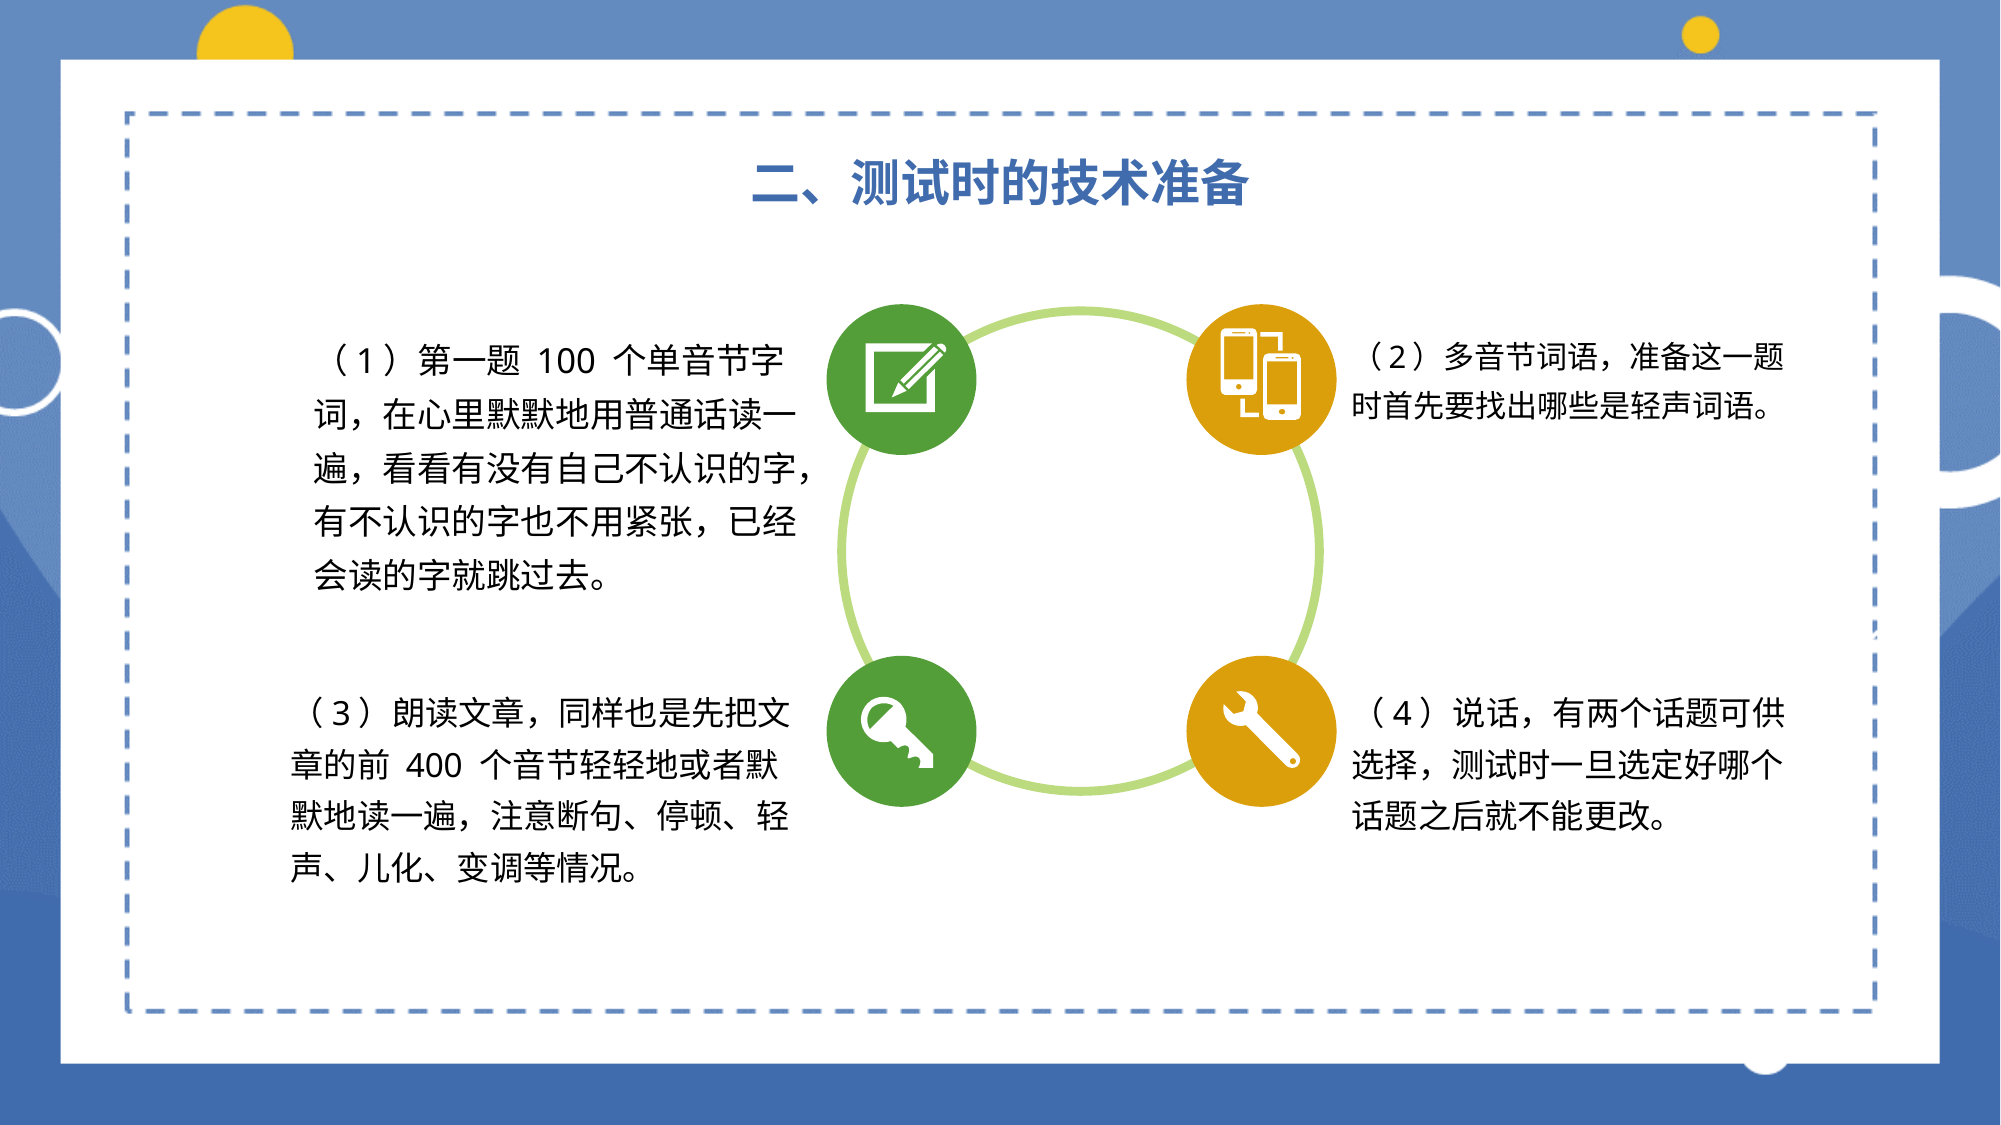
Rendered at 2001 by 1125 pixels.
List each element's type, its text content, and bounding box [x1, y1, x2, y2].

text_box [275, 304, 1818, 931]
text_box 二、测试时的技术准备 [735, 144, 1265, 220]
picture [0, 0, 2001, 1125]
